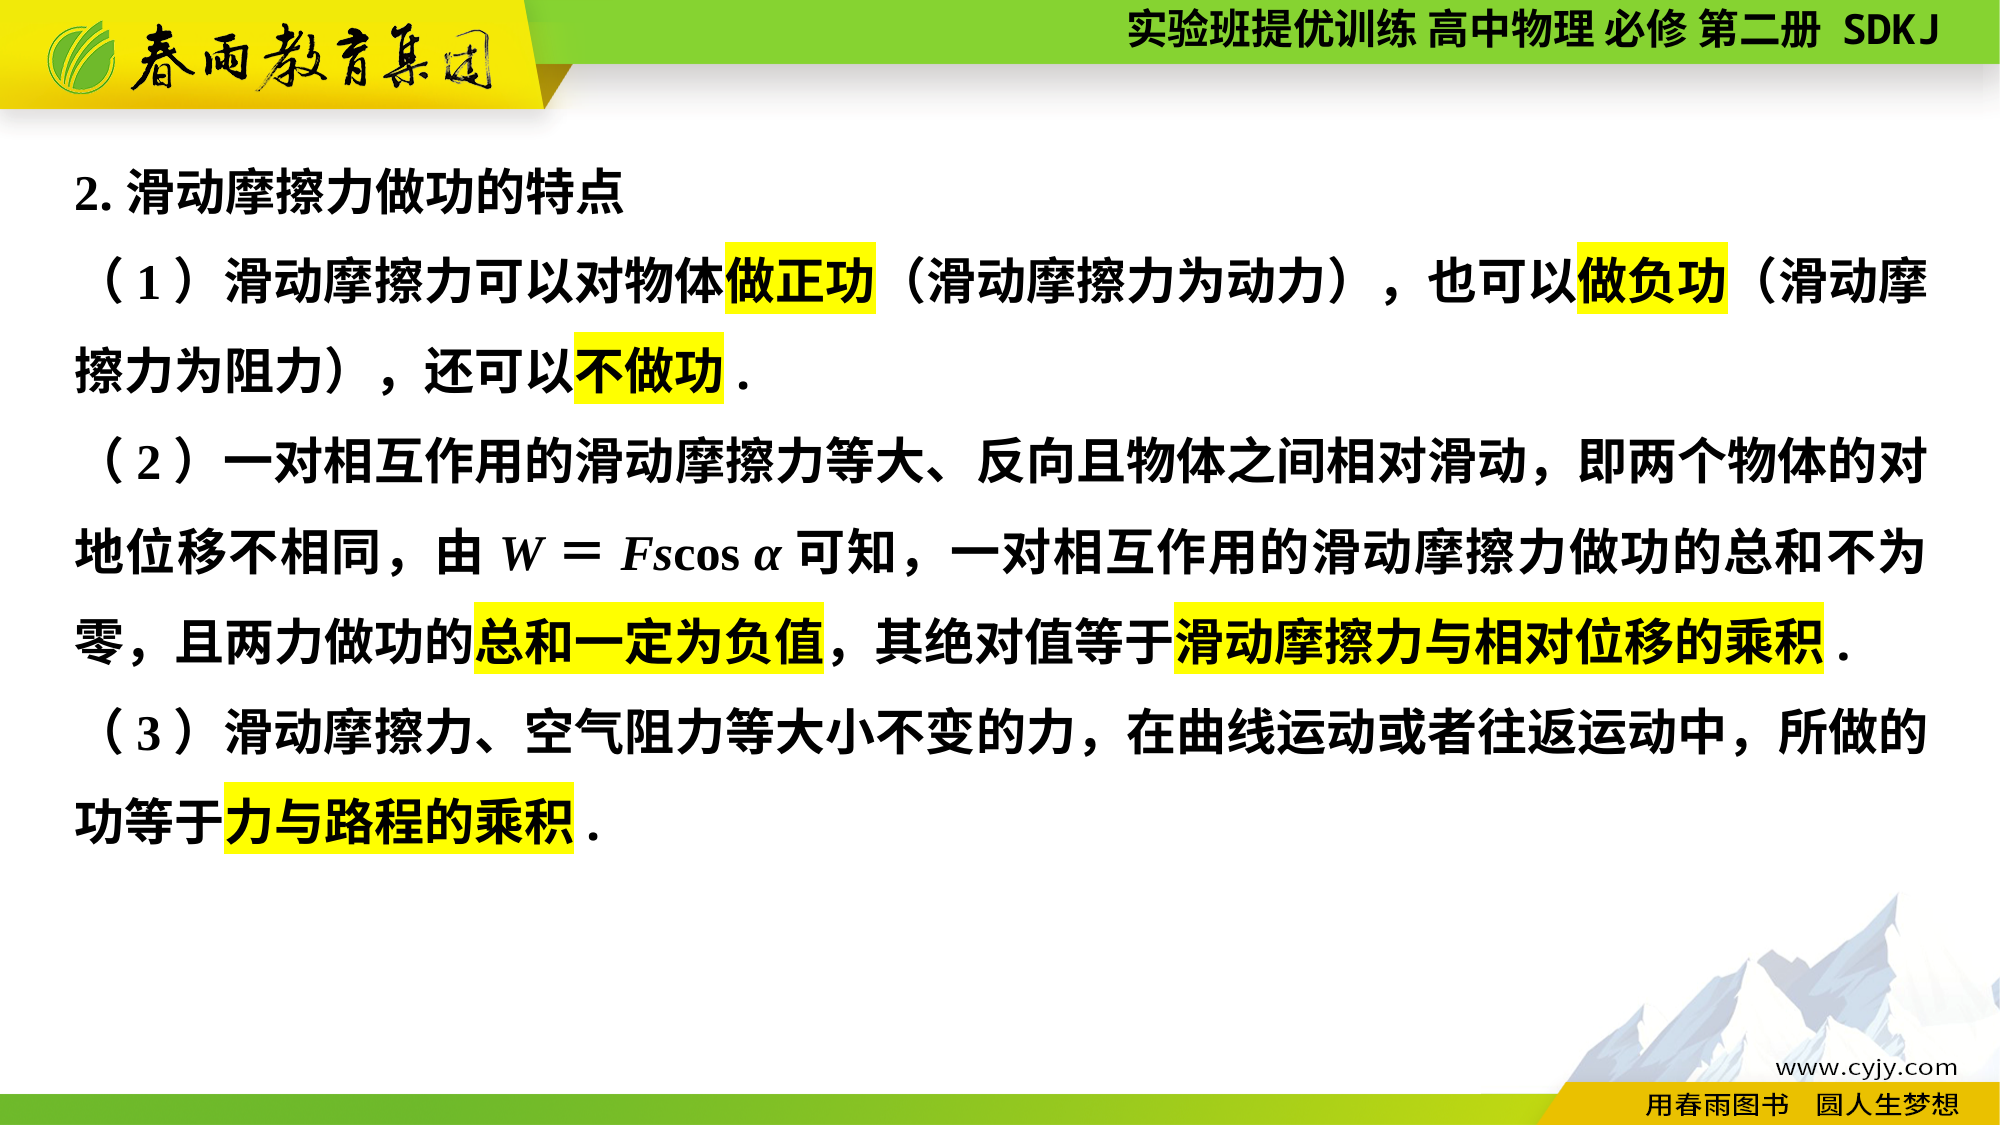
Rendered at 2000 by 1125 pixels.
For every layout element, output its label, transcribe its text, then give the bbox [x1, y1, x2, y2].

picture [0, 0, 2000, 1125]
list 2.滑动摩擦力做功的特点 （1）滑动摩擦力可以对物体做正功（滑动摩擦力为动力），也可以做负功（滑动摩擦力为阻力），还可以不做功. （2）一对相互作用的滑动摩擦力等大、反向且物体之间相对滑动，即两个物体的对地位移不相同，由W＝Fscos α可知，一对相互作用的滑动摩擦力做功的总和不为零，且两力做功的总和一定为负值，其绝对值等于滑动摩擦力与相对位移的乘积. （3）滑动摩擦力、空气阻力等大小不变的力，在曲线运动或者往返运动中，所做的功等于力与路程的乘积. [59, 122, 1944, 865]
